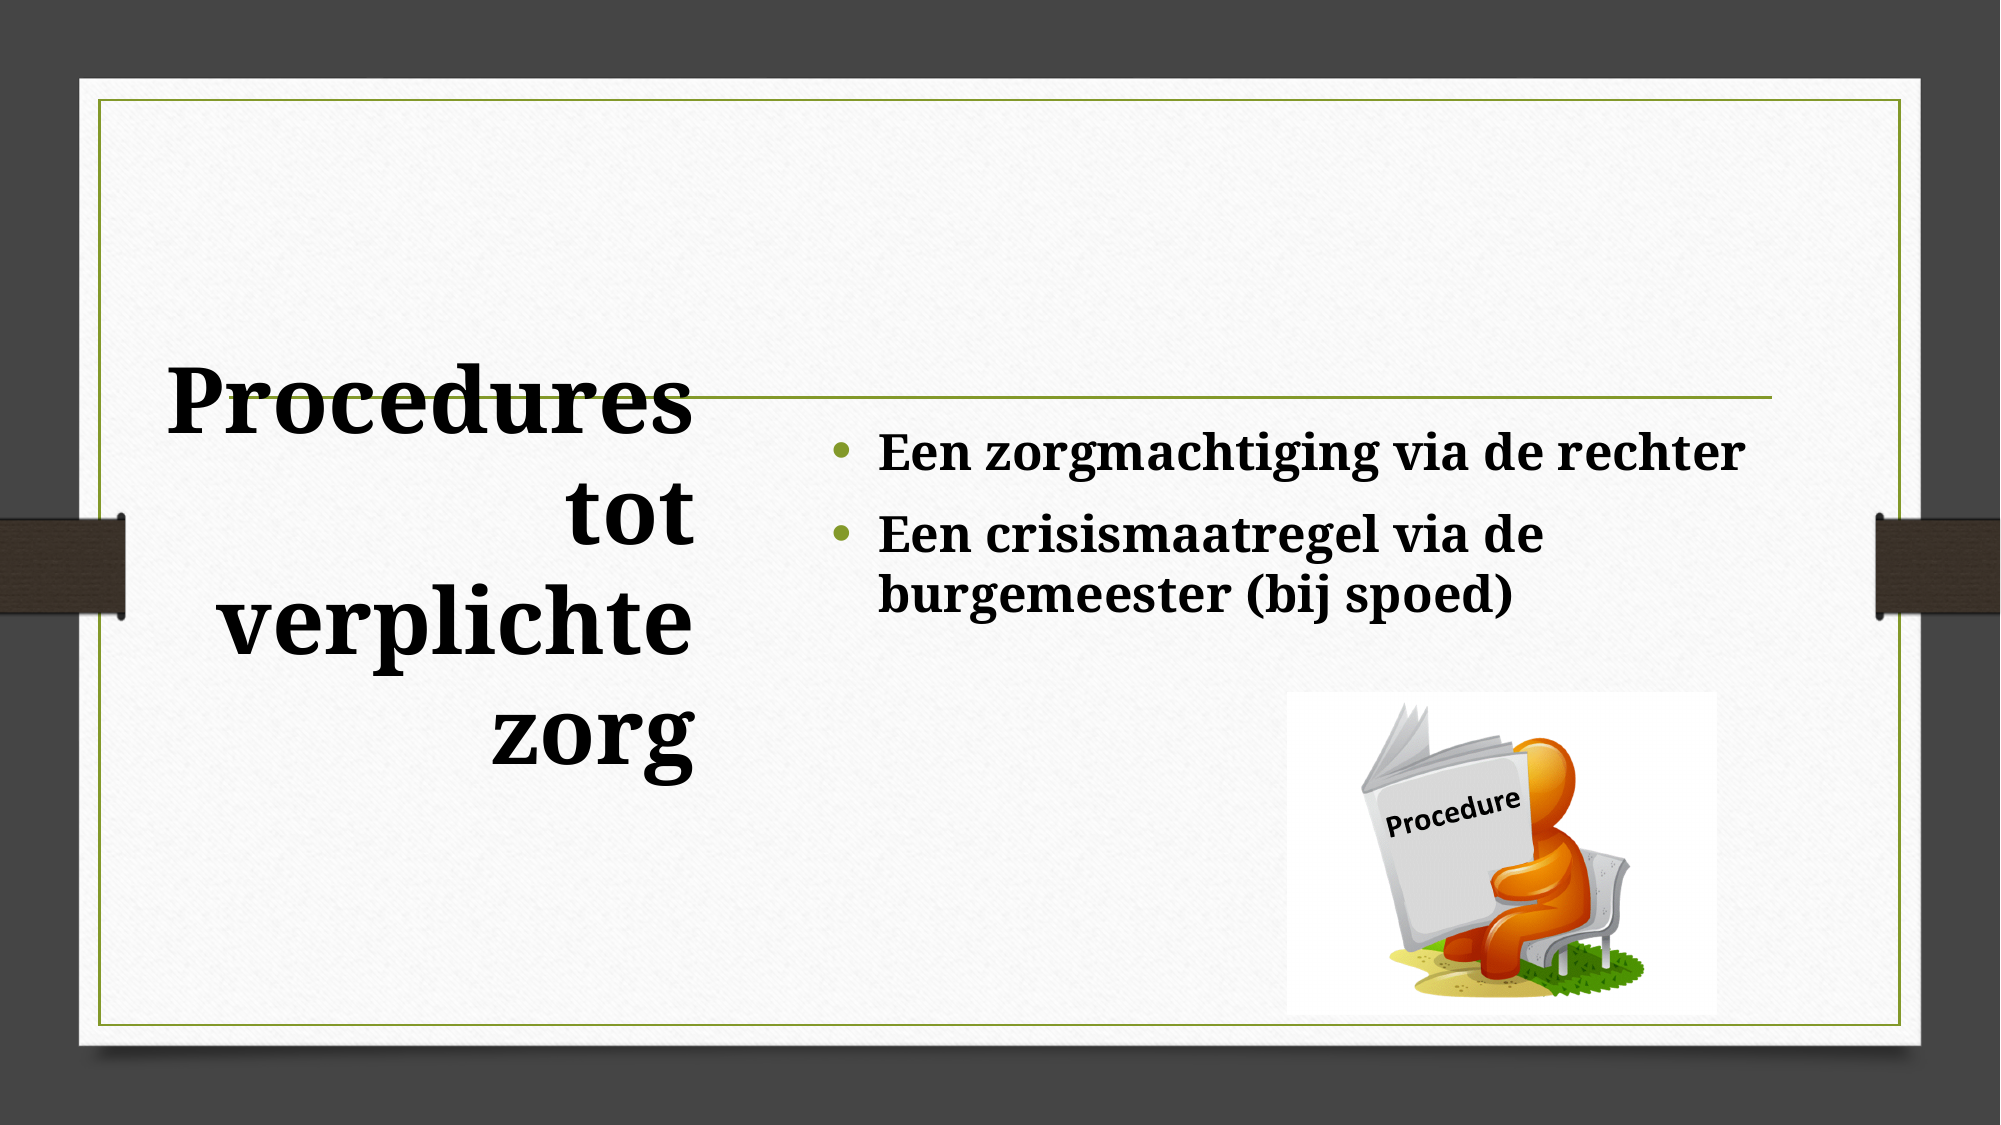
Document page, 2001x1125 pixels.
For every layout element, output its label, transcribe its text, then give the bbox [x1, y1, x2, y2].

list Een zorgmachtiging via de rechter Een crisismaatregel via de burgemeester (bij spoed) [816, 158, 1863, 967]
title Procedures tot verplichte zorg [137, 158, 711, 967]
picture [0, 0, 2001, 1125]
